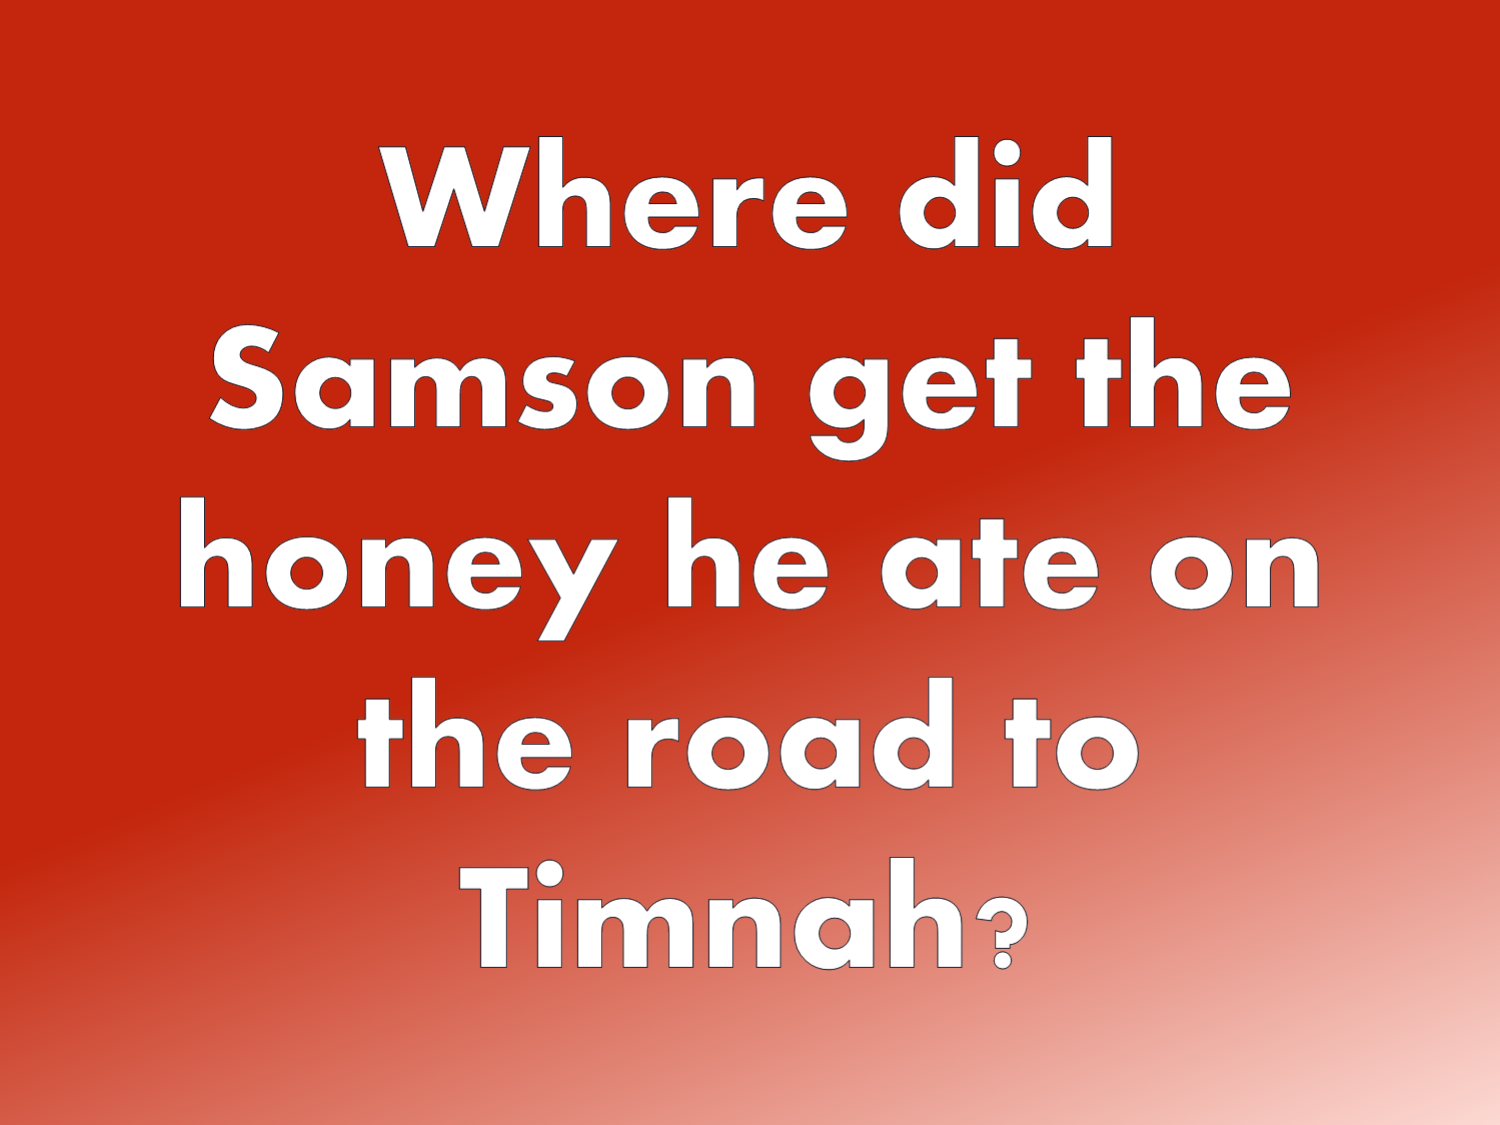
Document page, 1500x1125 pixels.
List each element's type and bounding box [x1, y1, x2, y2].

picture [74, 67, 1459, 1104]
